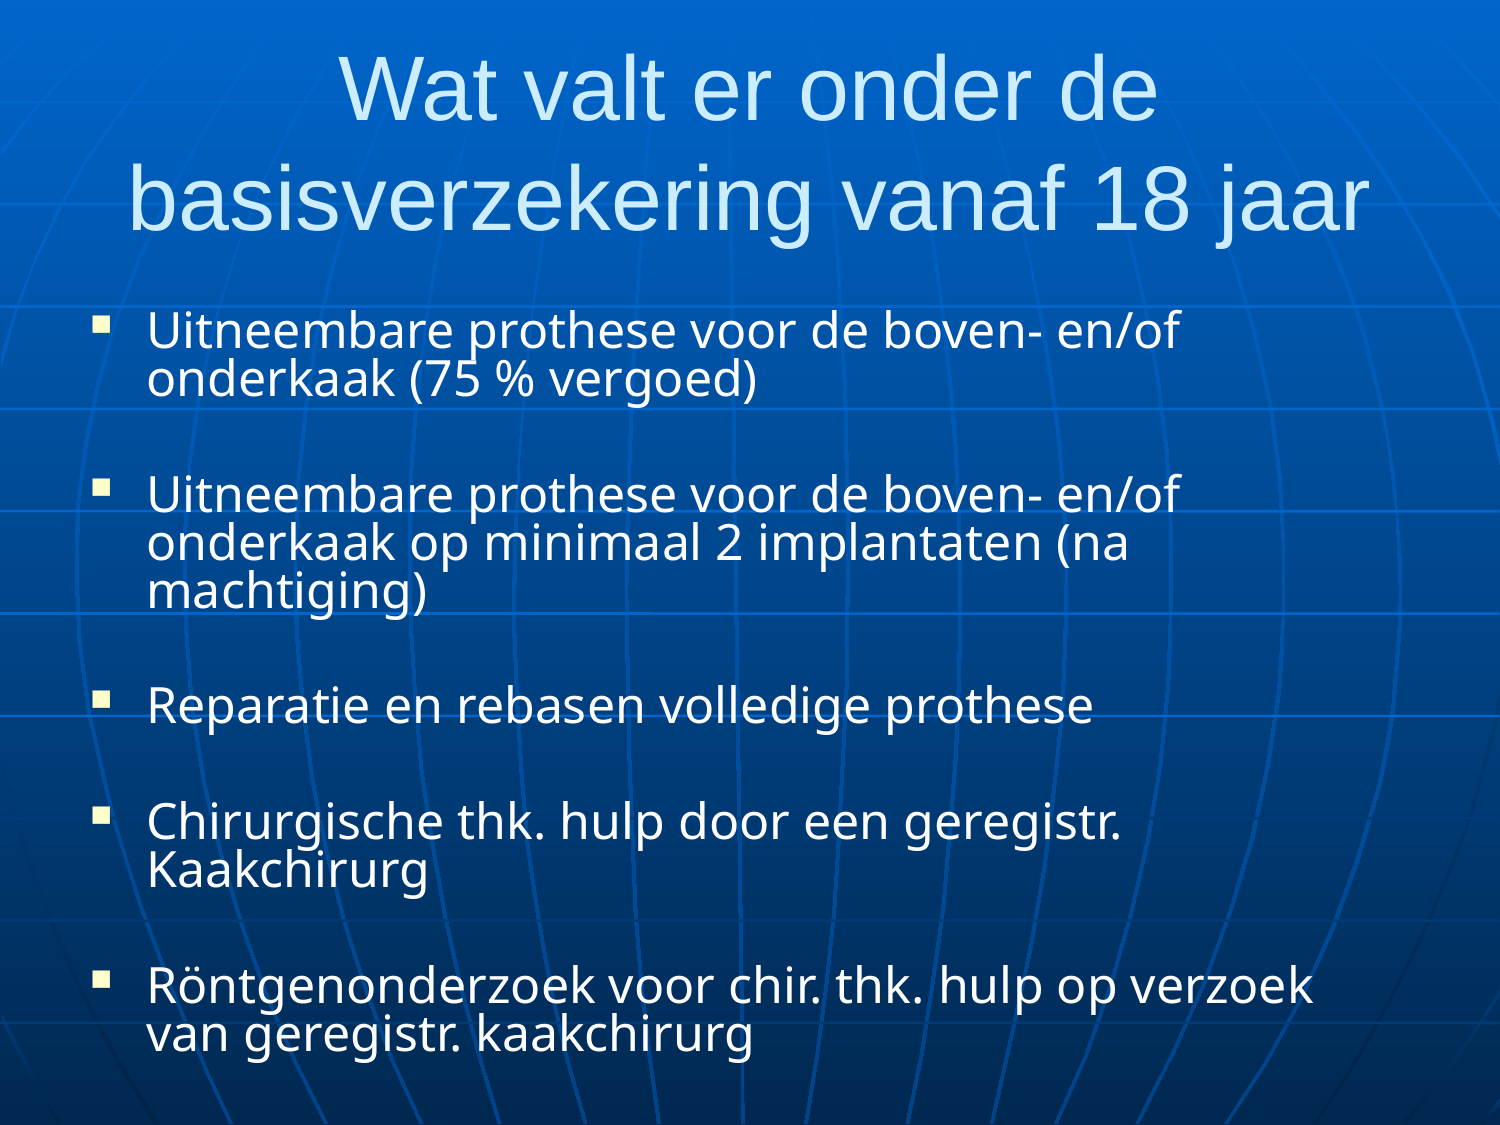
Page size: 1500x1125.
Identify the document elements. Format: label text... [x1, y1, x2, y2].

title Wat valt er onder de basisverzekering vanaf 18 jaar [75, 45, 1425, 233]
list Uitneembare prothese voor de boven- en/of onderkaak (75 % vergoed) Uitneembare prothese voor de boven- en/of onderkaak op minimaal 2 implantaten (na machtiging) Reparatie en rebasen volledige prothese Chirurgische thk. hulp door een geregistr. Kaakchirurg Röntgenonderzoek voor chir. thk. hulp op verzoek van geregistr. kaakchirurg Voor implantaat gedragen protheses voor de onderkaak gaat een eigen bijdrage gelden van 10% van de kosten; Voor een implantaat gedragen prothese op de bovenkaak gaat een eigen bijdrage gelden van 8% van de kosten [75, 233, 1425, 1059]
